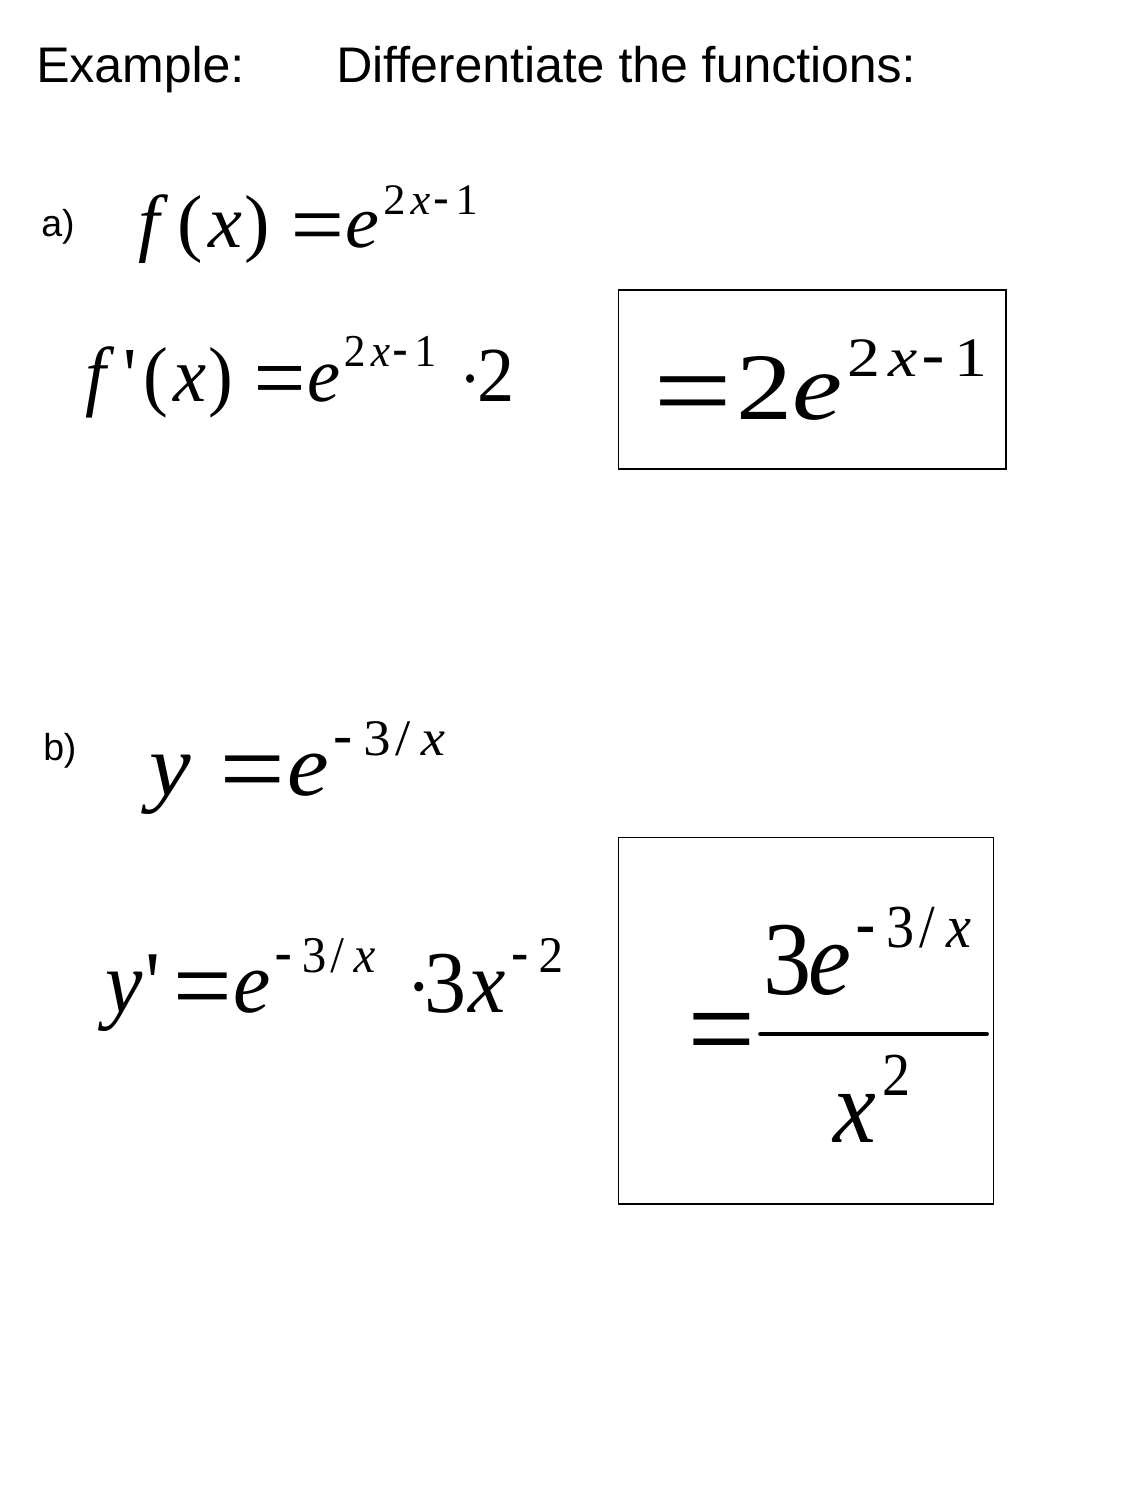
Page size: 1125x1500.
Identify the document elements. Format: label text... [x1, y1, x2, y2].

text_box [618, 289, 1007, 470]
text_box b) [28, 715, 92, 776]
text_box [618, 837, 994, 1205]
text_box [630, 315, 1007, 444]
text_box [668, 876, 1007, 1166]
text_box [59, 316, 526, 434]
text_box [126, 699, 463, 833]
text_box a) [26, 191, 90, 252]
text_box Example: Differentiate the functions: [21, 25, 932, 100]
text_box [112, 166, 488, 280]
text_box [84, 916, 576, 1050]
